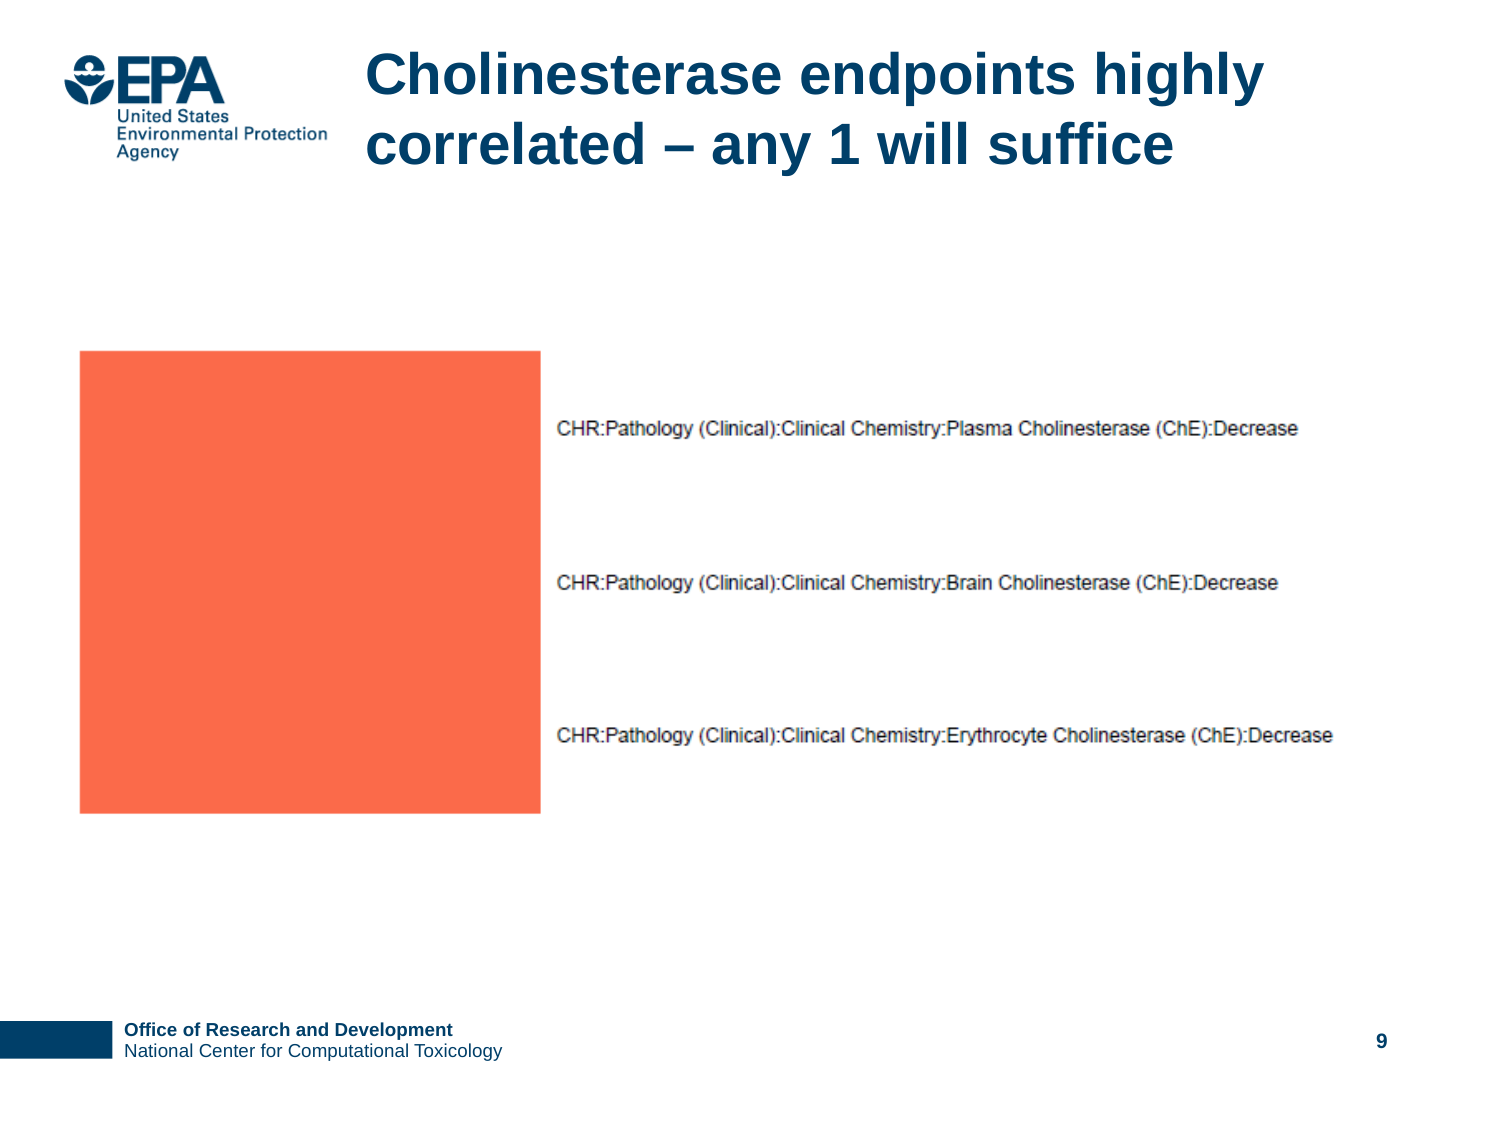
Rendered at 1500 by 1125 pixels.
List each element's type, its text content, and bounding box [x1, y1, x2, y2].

title Cholinesterase endpoints highly correlated – any 1 will suffice [349, 87, 1351, 126]
picture [0, 0, 1500, 1125]
slide_number 9 [1074, 1020, 1388, 1059]
